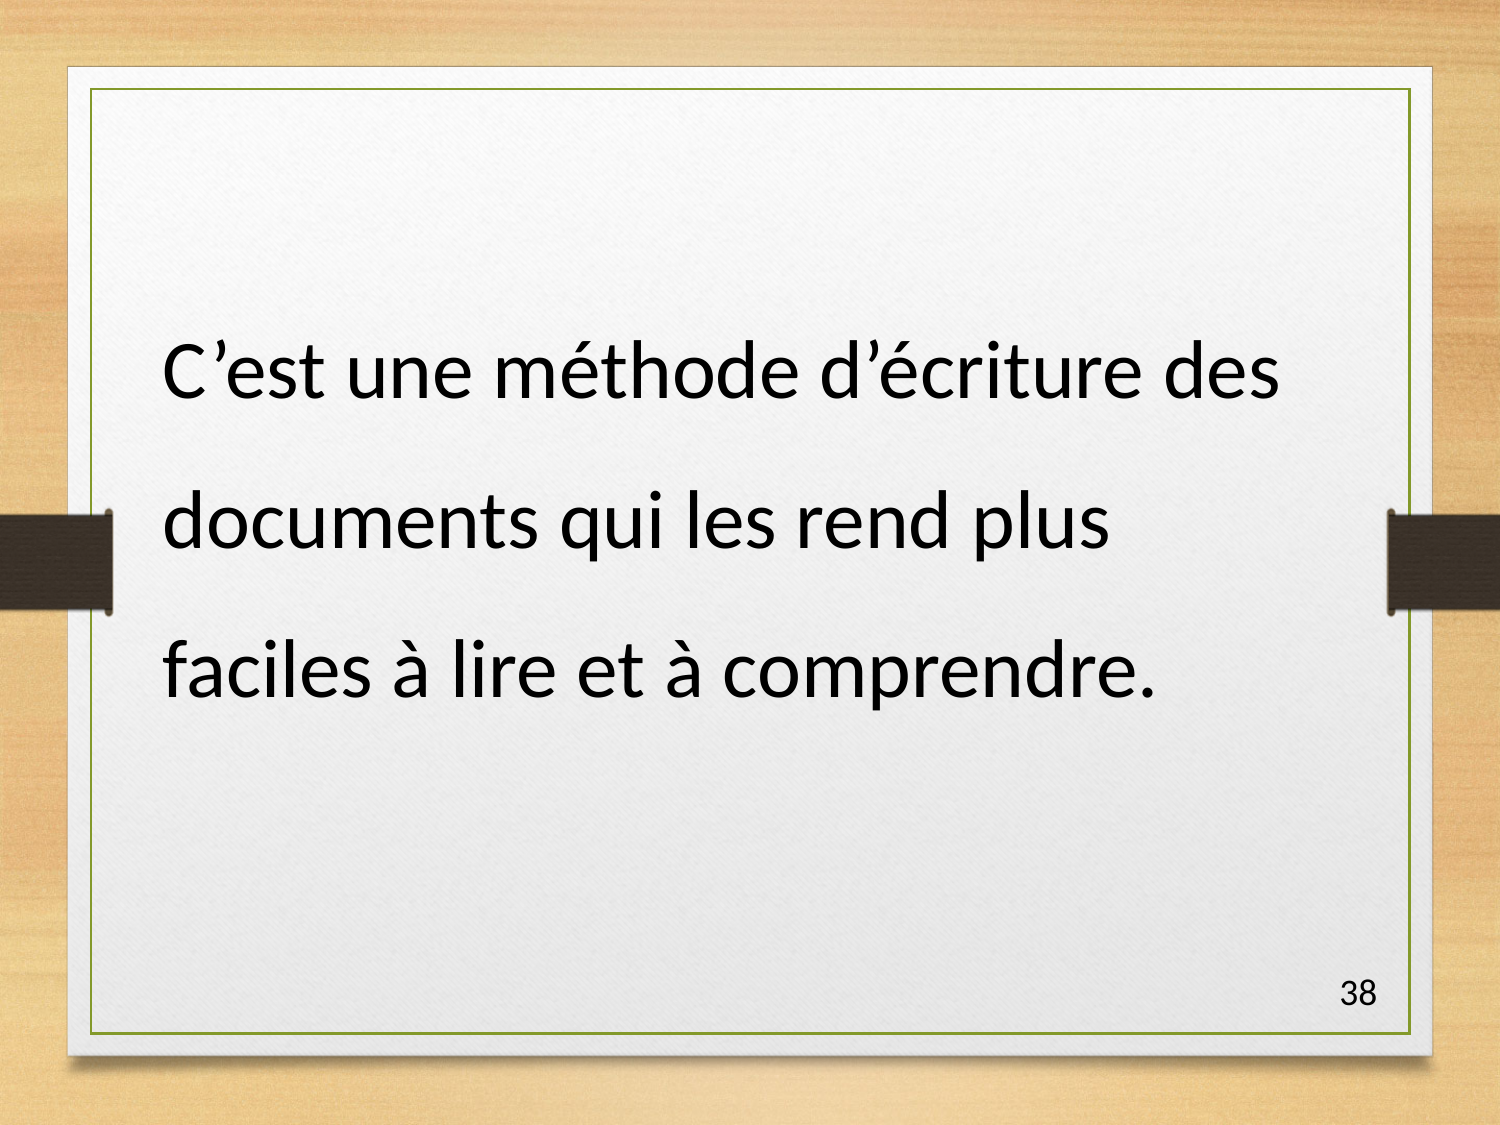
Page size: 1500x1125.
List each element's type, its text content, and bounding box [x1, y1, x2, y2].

picture [0, 0, 1500, 1125]
list C’est une méthode d’écriture des documents qui les rend plus faciles à lire et à comprendre. [147, 257, 1353, 918]
text_box 38 [1324, 960, 1399, 1020]
